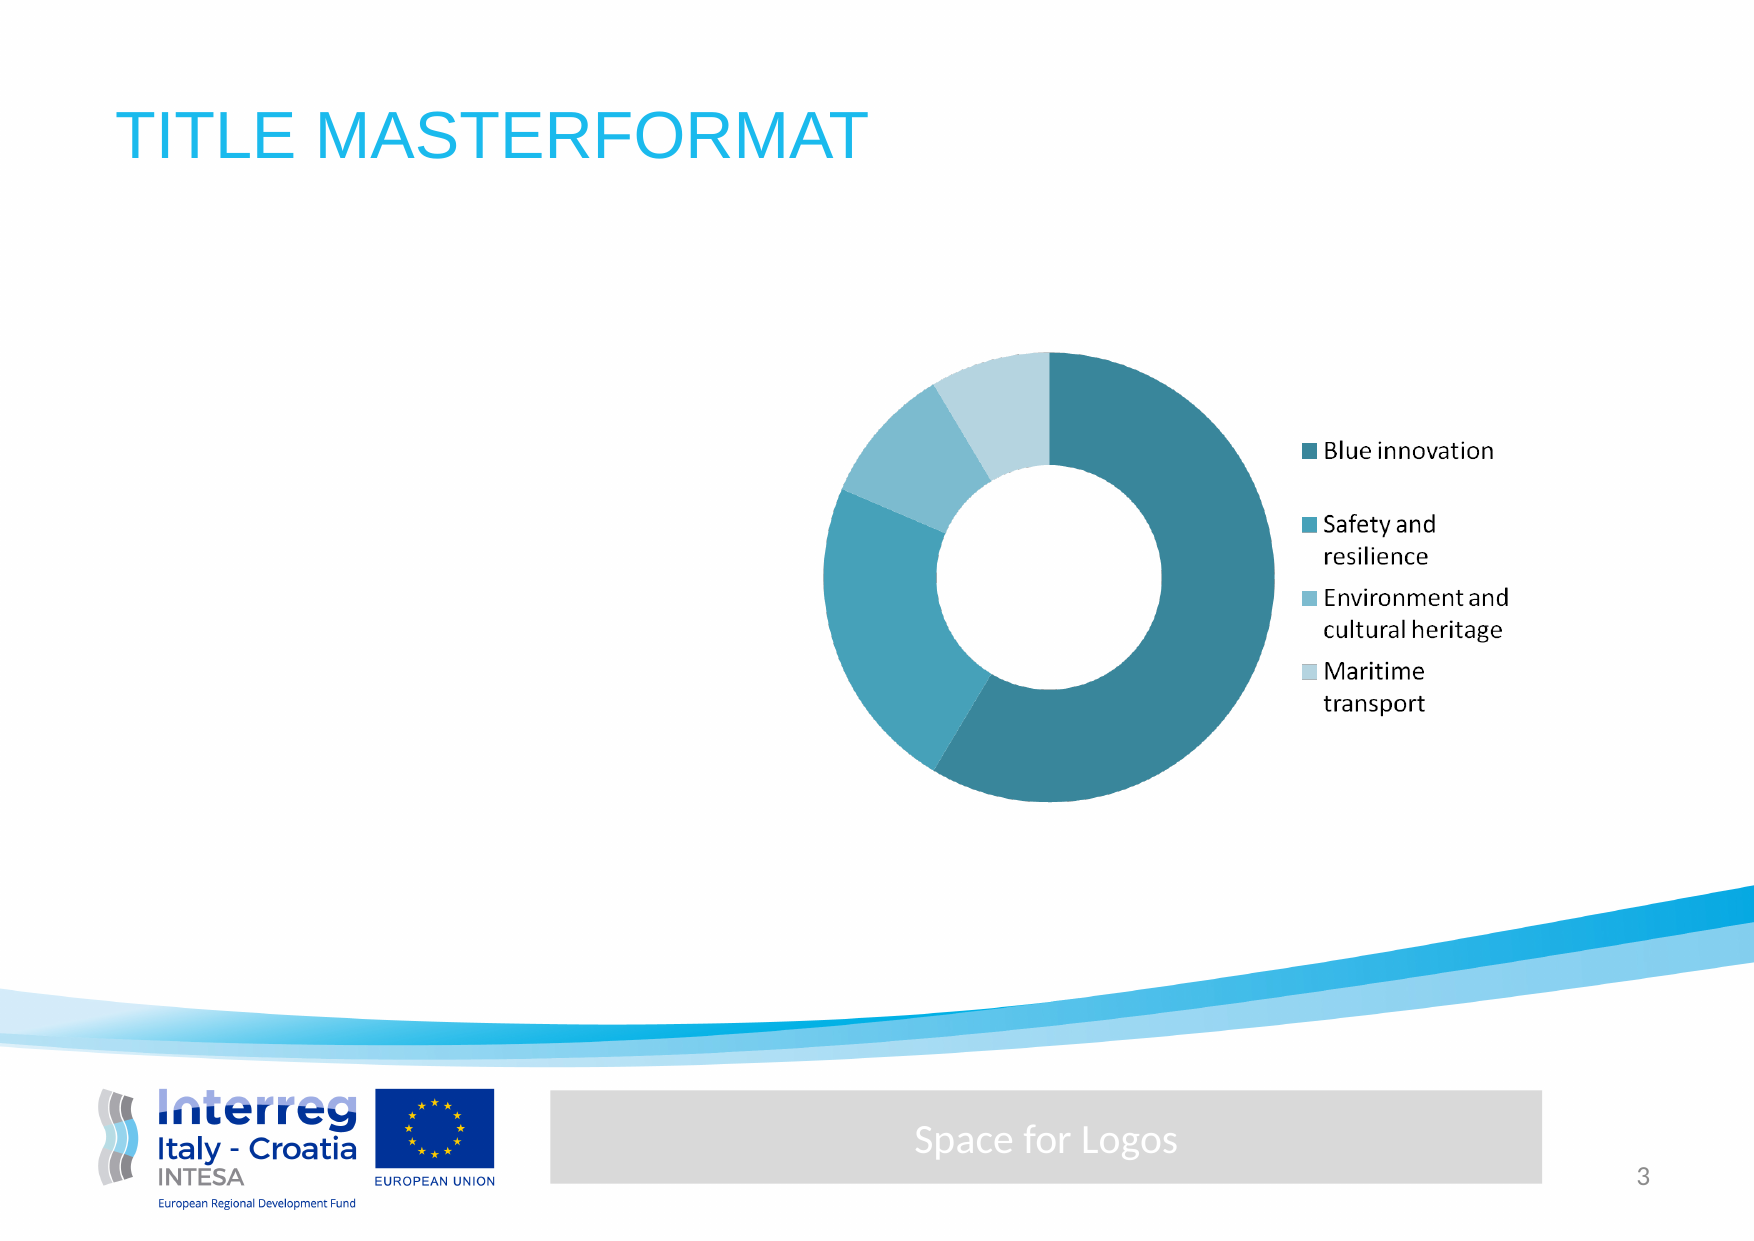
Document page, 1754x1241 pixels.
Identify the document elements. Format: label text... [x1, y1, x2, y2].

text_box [801, 315, 1530, 839]
text_box TITLE MASTERFORMAT [97, 83, 1656, 181]
slide_number 3 [1607, 1141, 1666, 1208]
picture [0, 0, 1754, 1241]
text_box Space for Logos [549, 1089, 1543, 1185]
